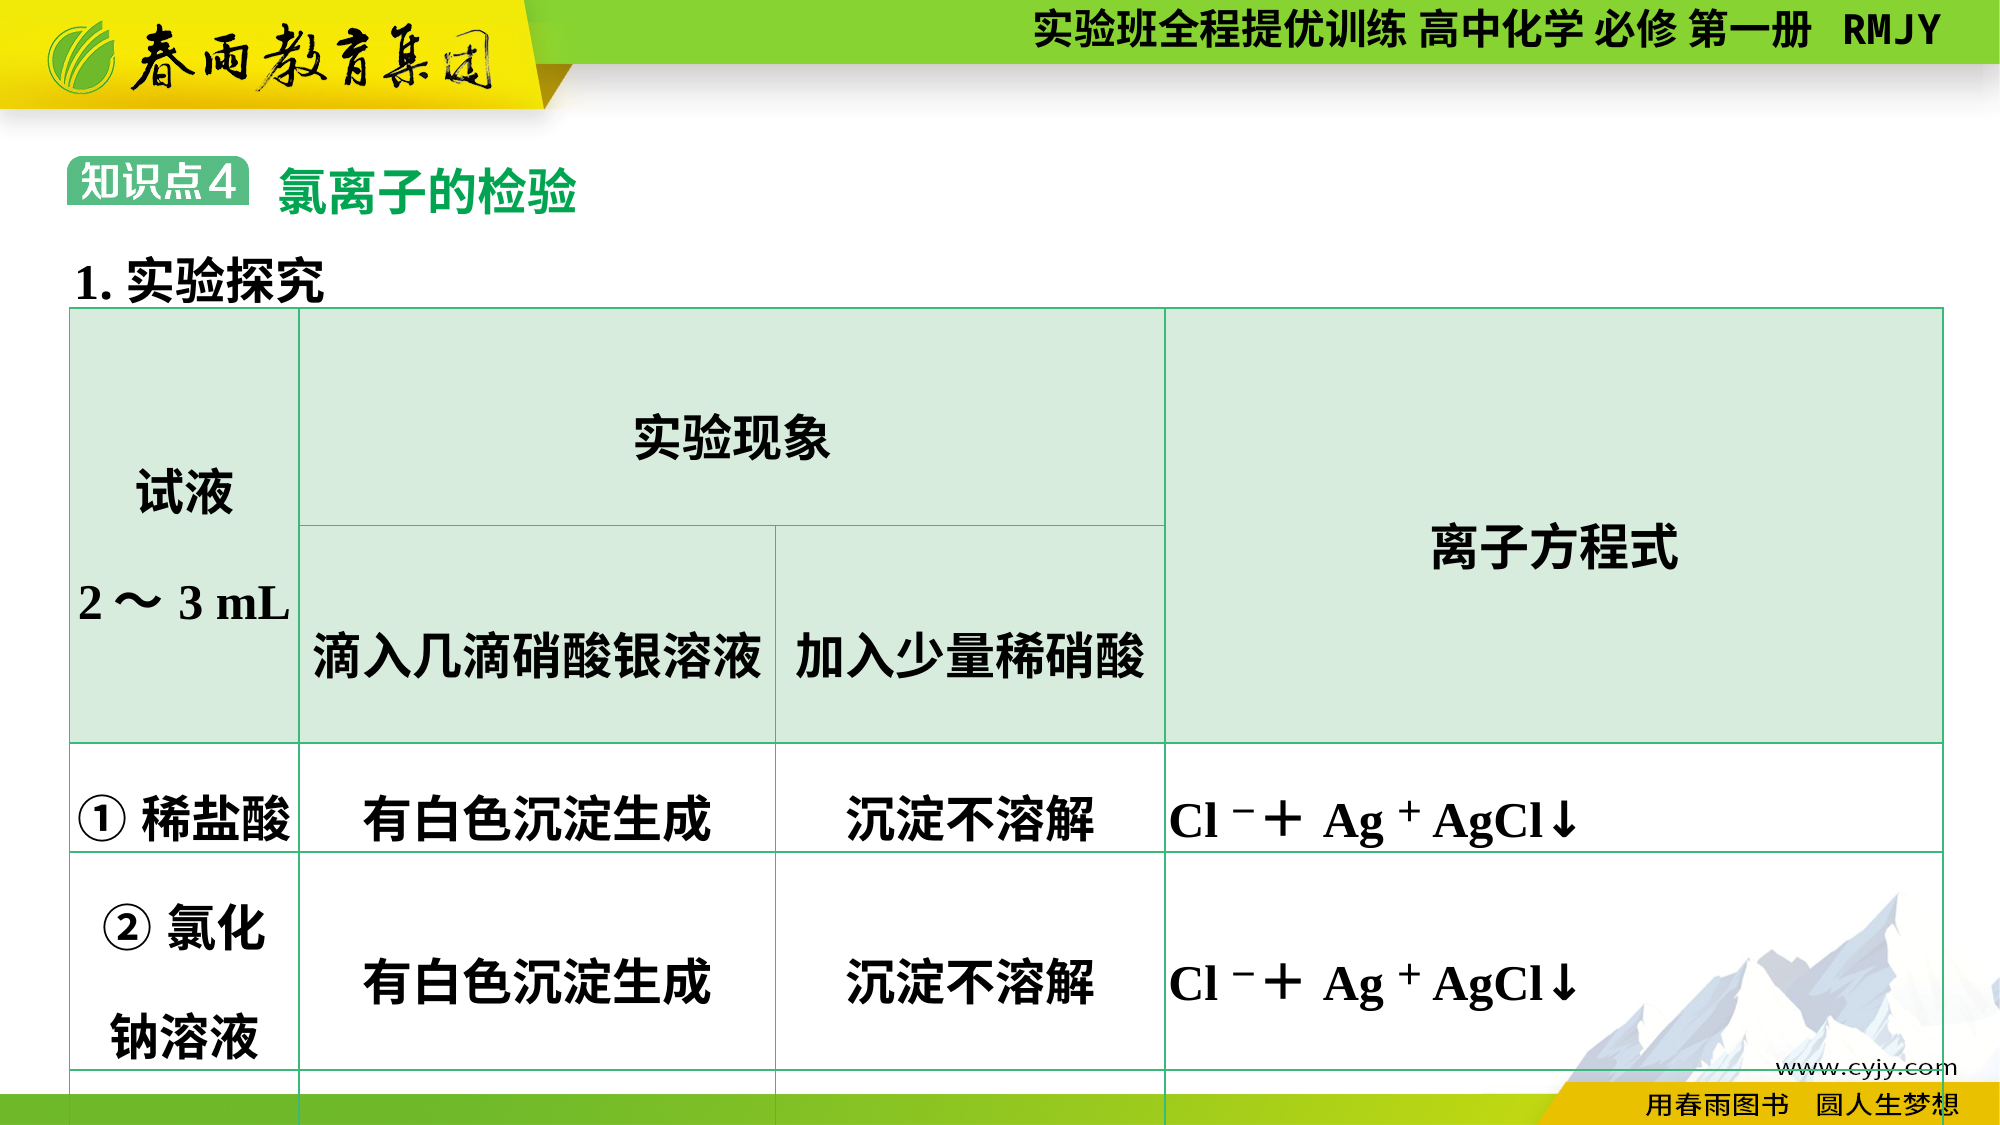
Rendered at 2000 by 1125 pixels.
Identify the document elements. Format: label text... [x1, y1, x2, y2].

picture [70, 744, 298, 851]
picture [1166, 1071, 1942, 1125]
picture [70, 853, 298, 1069]
list 氯离子的检验 1.实验探究 [59, 122, 1944, 308]
picture [1166, 744, 1942, 851]
picture [300, 744, 775, 851]
picture [776, 853, 1164, 1069]
picture [300, 853, 775, 1069]
picture [0, 0, 2000, 1125]
picture [300, 1071, 775, 1125]
picture [776, 744, 1164, 851]
picture [1166, 853, 1942, 1069]
picture [776, 1071, 1164, 1125]
picture [66, 155, 249, 205]
picture [70, 1071, 298, 1125]
